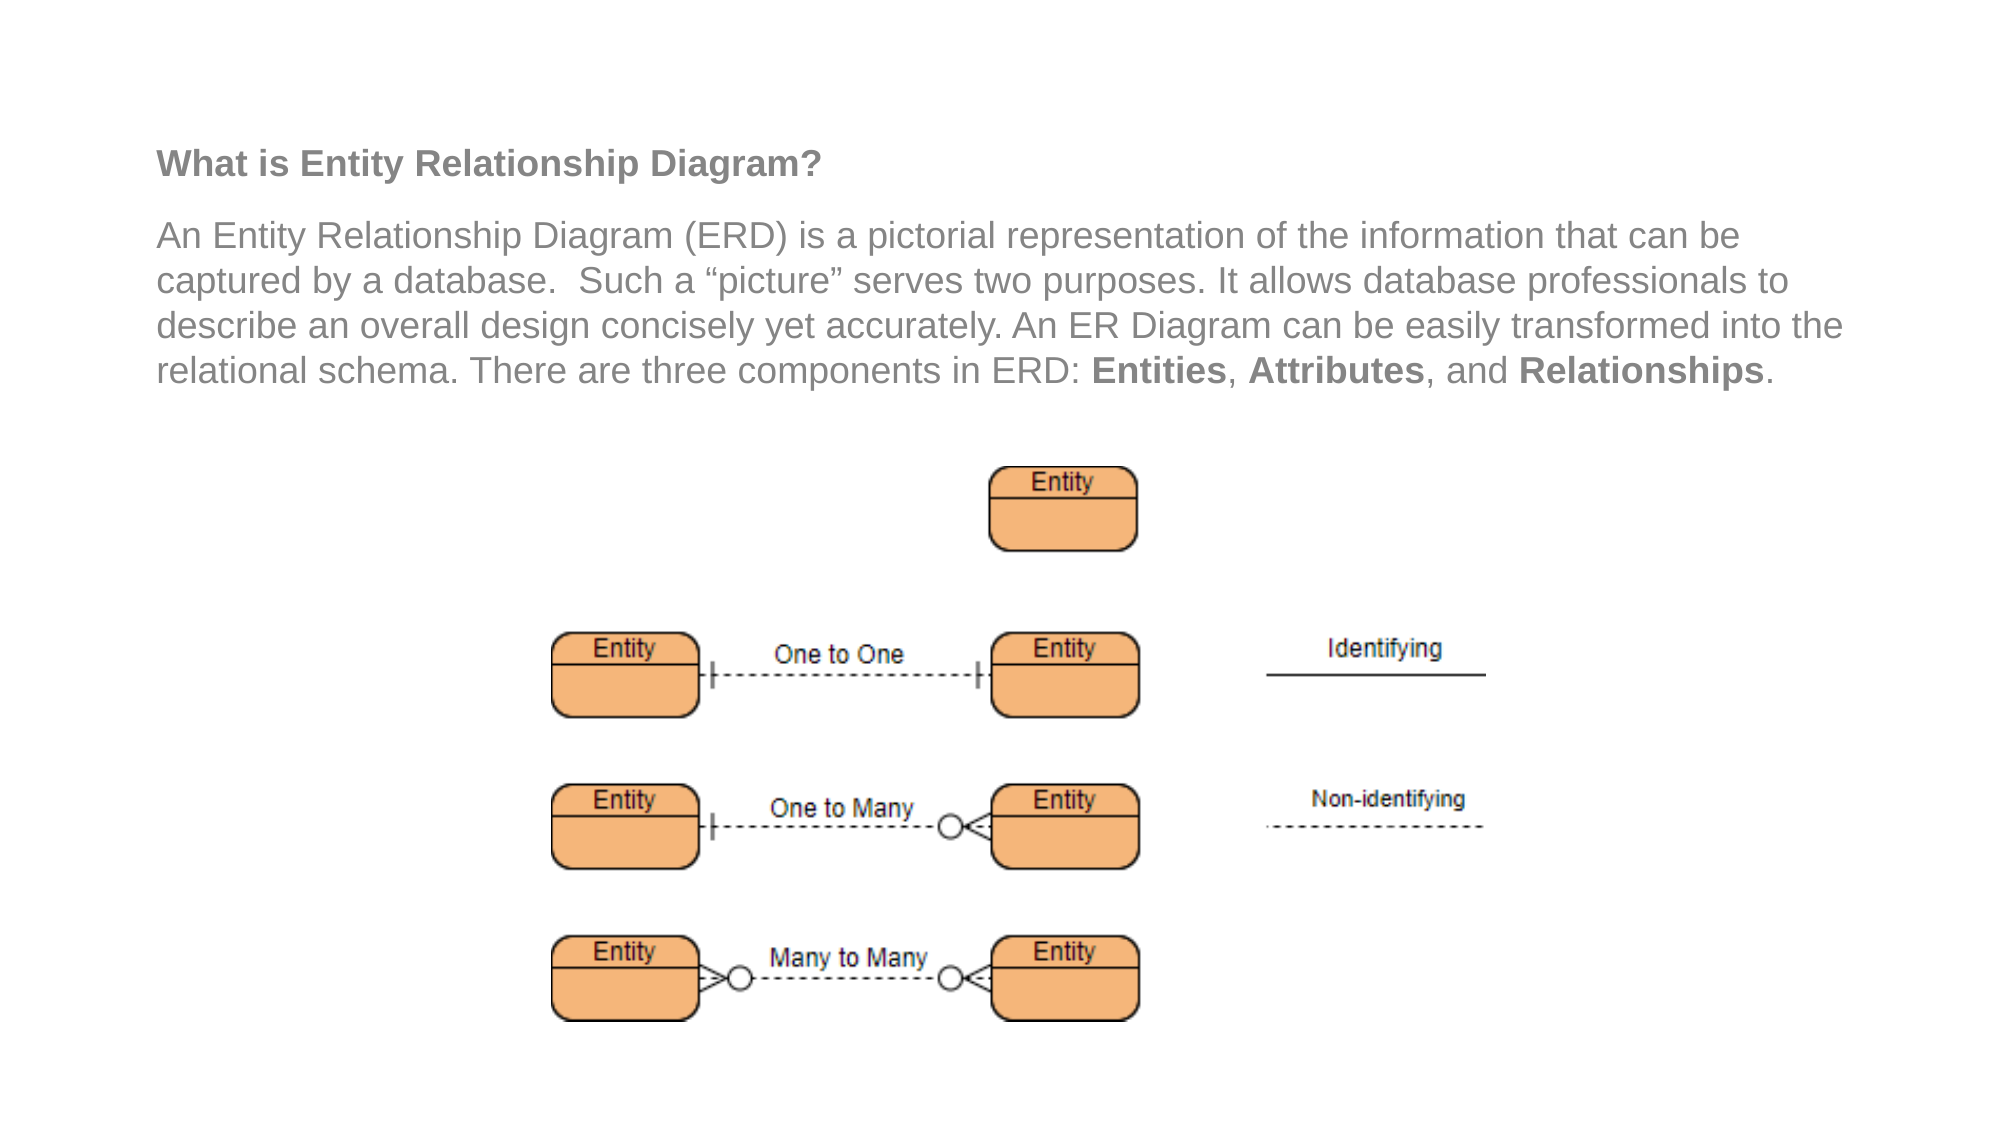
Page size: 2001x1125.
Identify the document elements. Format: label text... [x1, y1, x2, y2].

picture [551, 466, 1486, 1022]
text_box What is Entity Relationship Diagram? An Entity Relationship Diagram (ERD) is a pictorial representation of the information that can be captured by a database. Such a “picture” serves two purposes. It allows database professionals to describe an overall design concisely yet accurately. An ER Diagram can be easily transformed into the relational schema. There are three components in ERD: Entities, Attributes, and Relationships. [141, 131, 1882, 399]
